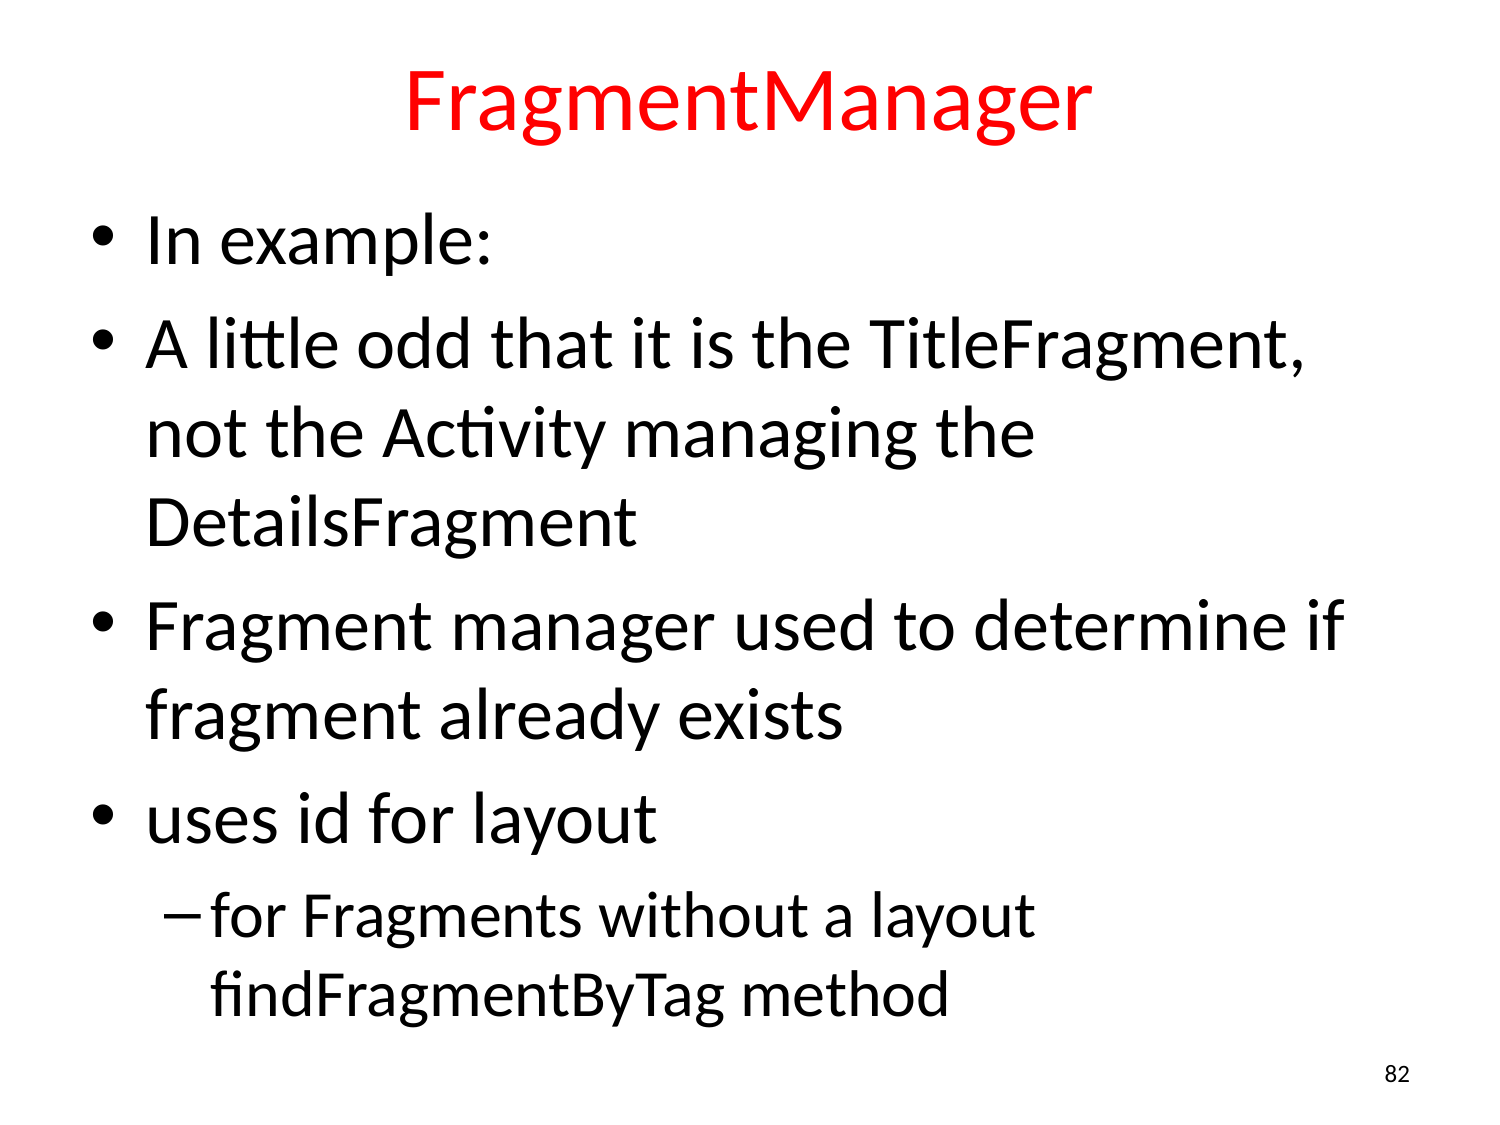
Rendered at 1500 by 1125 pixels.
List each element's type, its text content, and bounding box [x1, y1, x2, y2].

slide_number 82 [1074, 1042, 1425, 1103]
list In example: A little odd that it is the TitleFragment, not the Activity managing the DetailsFragment Fragment manager used to determine if fragment already exists uses id for layout for Fragments without a layout findFragmentByTag method [75, 182, 1425, 1038]
title FragmentManager [75, 0, 1425, 182]
